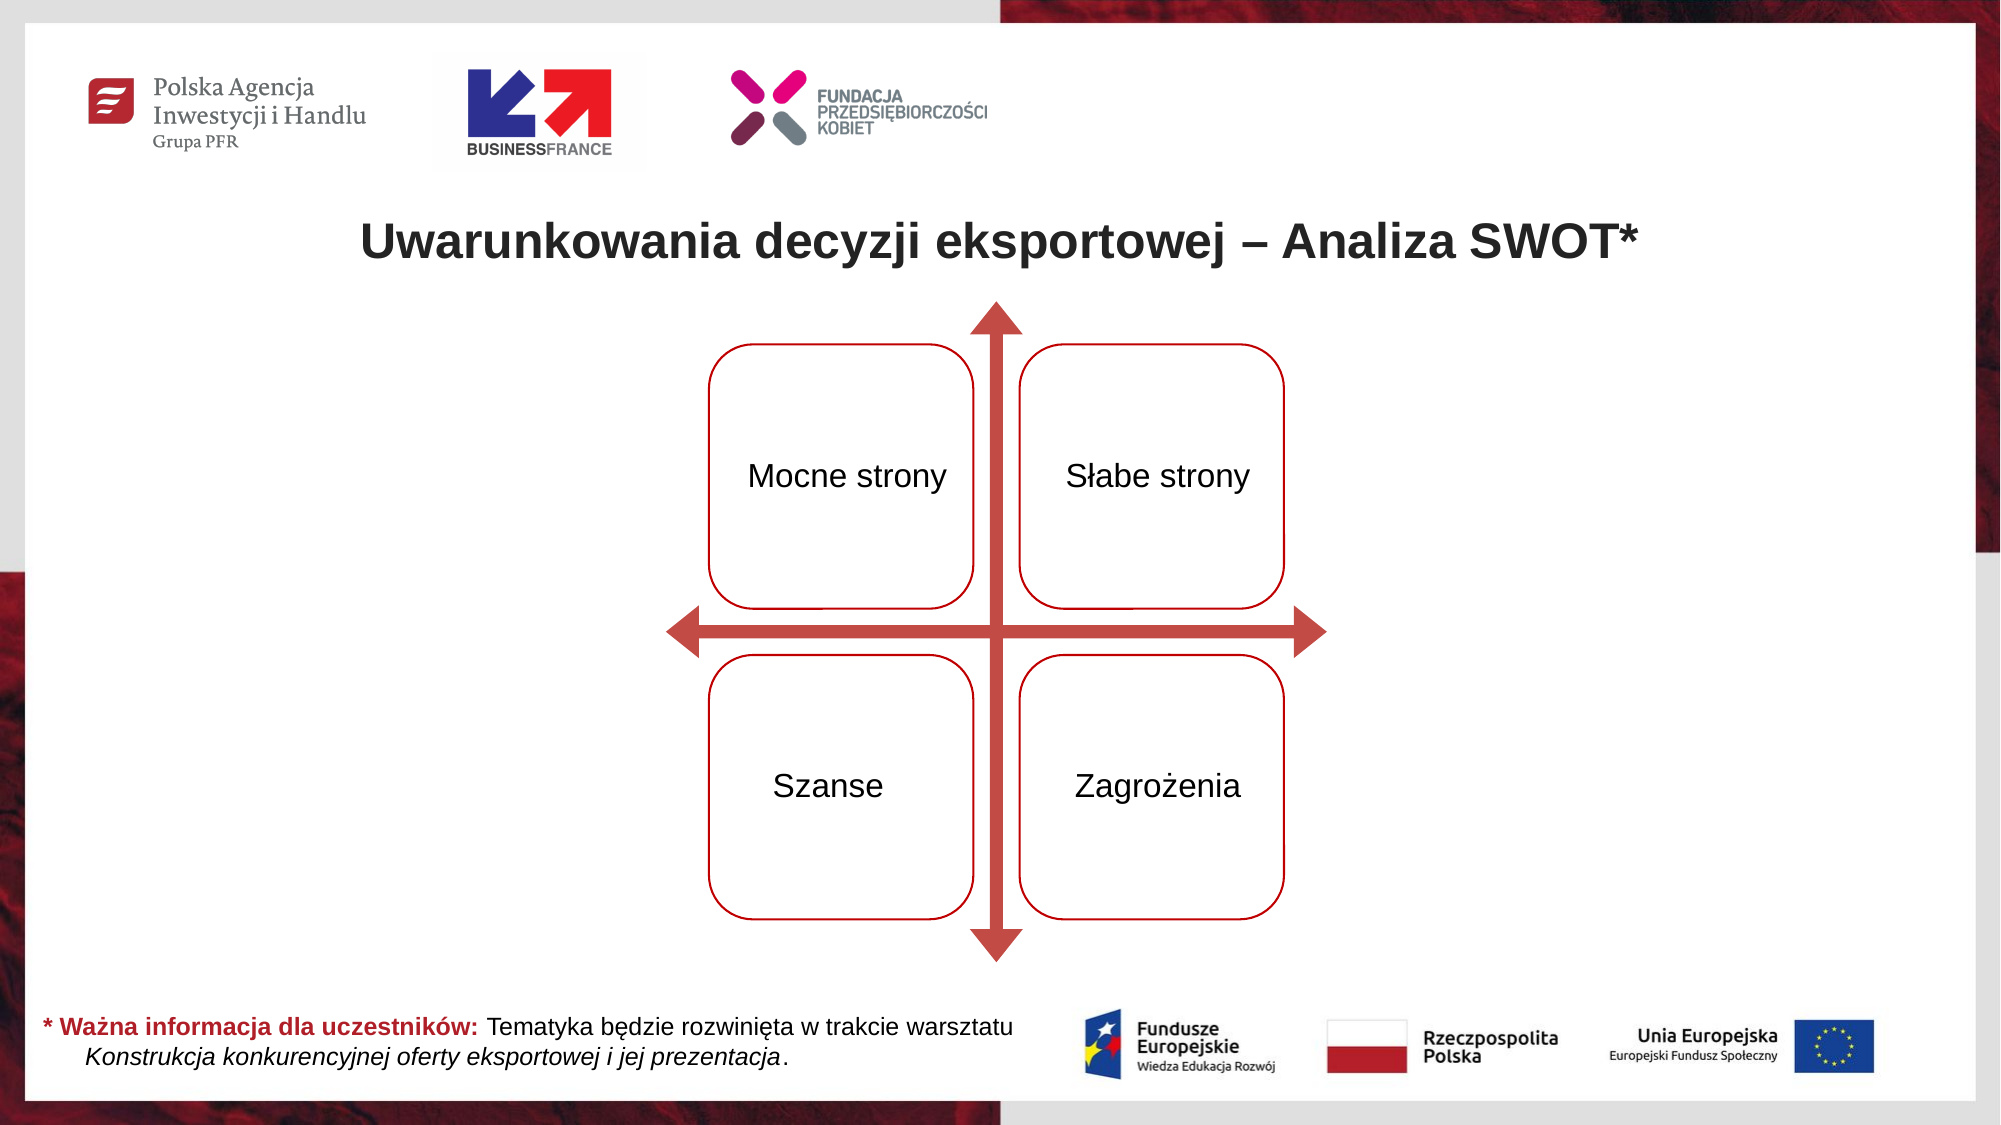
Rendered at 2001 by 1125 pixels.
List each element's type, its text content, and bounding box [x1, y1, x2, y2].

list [165, 301, 1827, 963]
picture [0, 0, 2001, 1125]
title Uwarunkowania decyzji eksportowej – Analiza SWOT* [151, 138, 1849, 347]
text_box * Ważna informacja dla uczestników: Tematyka będzie rozwinięta w trakcie warsztatu Konstrukcja konkurencyjnej oferty eksportowej i jej prezentacja. [28, 1003, 1058, 1078]
